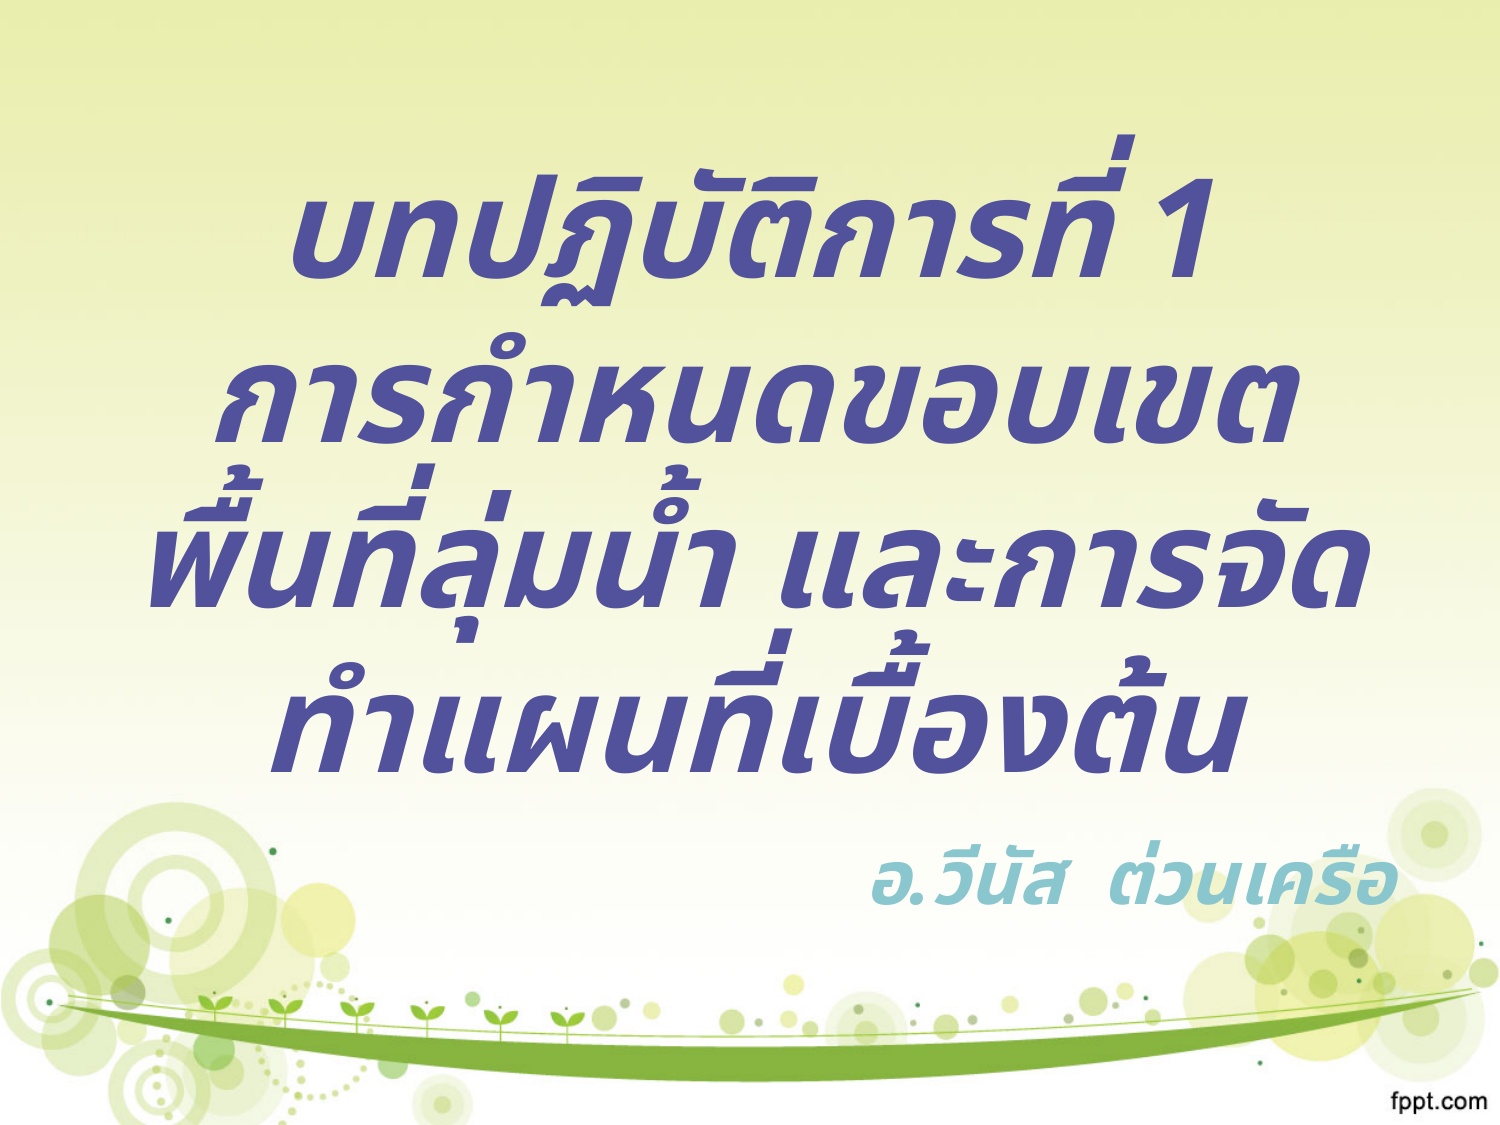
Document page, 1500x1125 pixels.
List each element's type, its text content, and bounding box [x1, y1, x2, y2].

subtitle อ.วีนัส ต่วนเครือ [360, 822, 1411, 965]
title บทปฏิบัติการที่ 1 การกำหนดขอบเขตพื้นที่ลุ่มน้ำ และการจัดทำแผนที่เบื้องต้น [112, 349, 1388, 591]
picture [0, 0, 1500, 1125]
